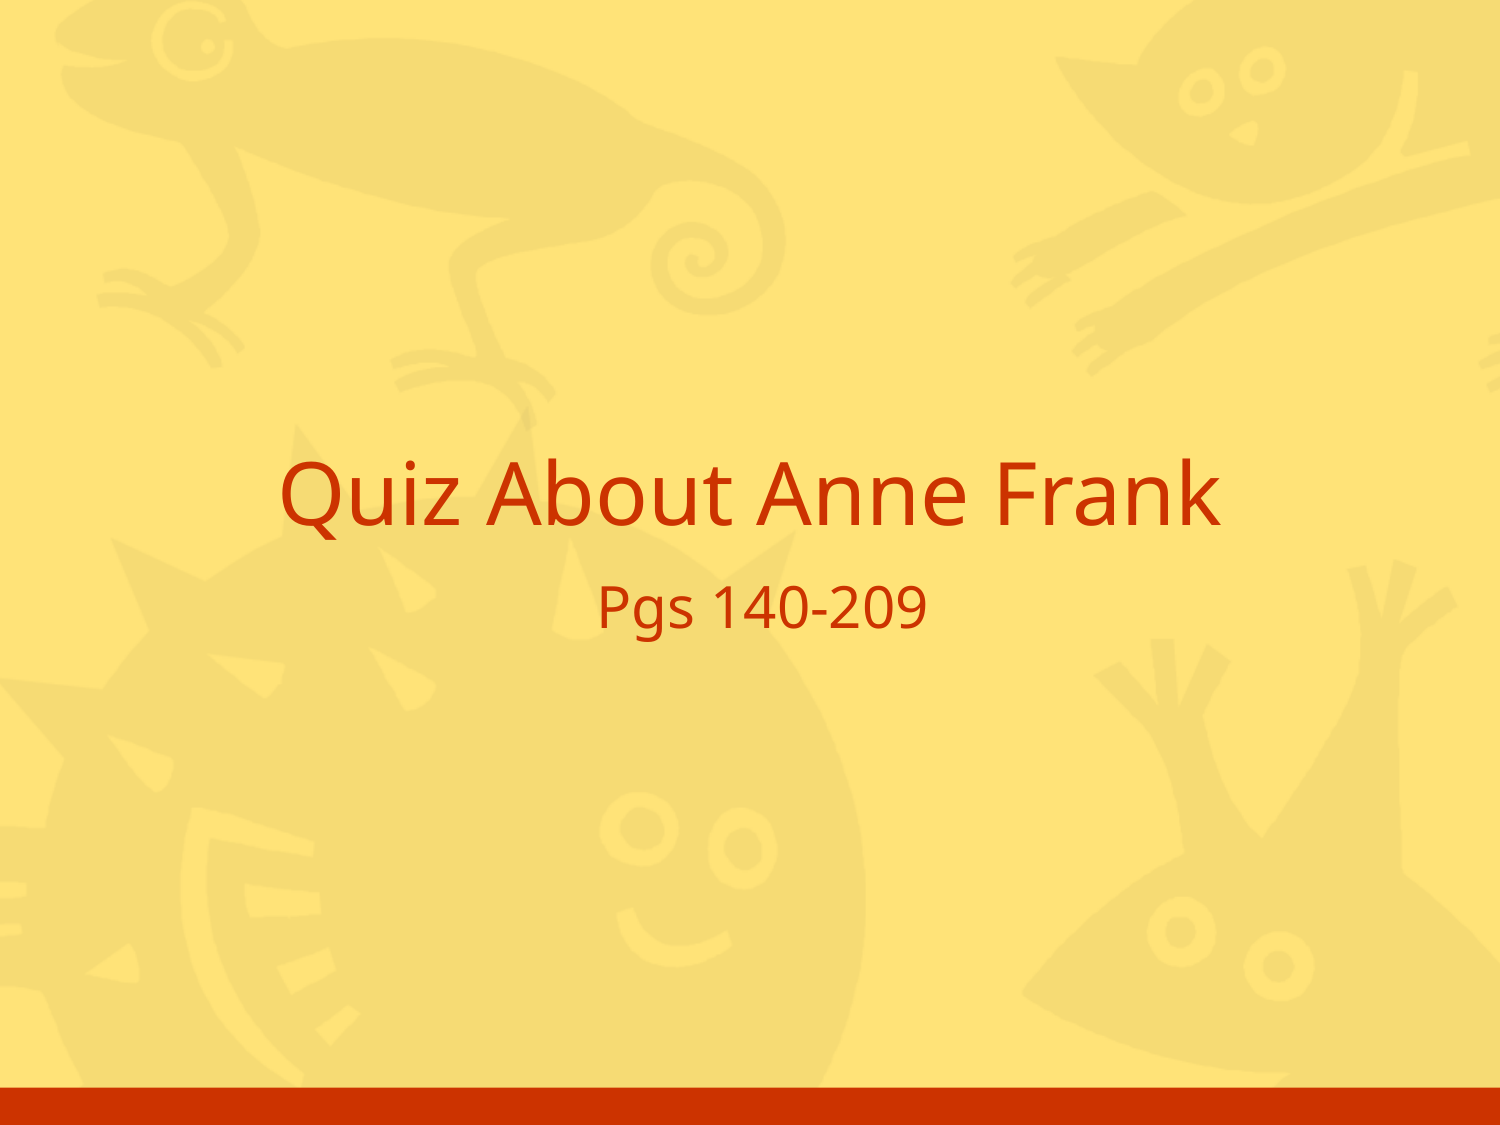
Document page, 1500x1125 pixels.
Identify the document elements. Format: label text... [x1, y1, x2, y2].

title Quiz About Anne Frank [112, 429, 1388, 551]
subtitle Pgs 140-209 [237, 562, 1288, 851]
picture [0, 0, 1500, 1087]
